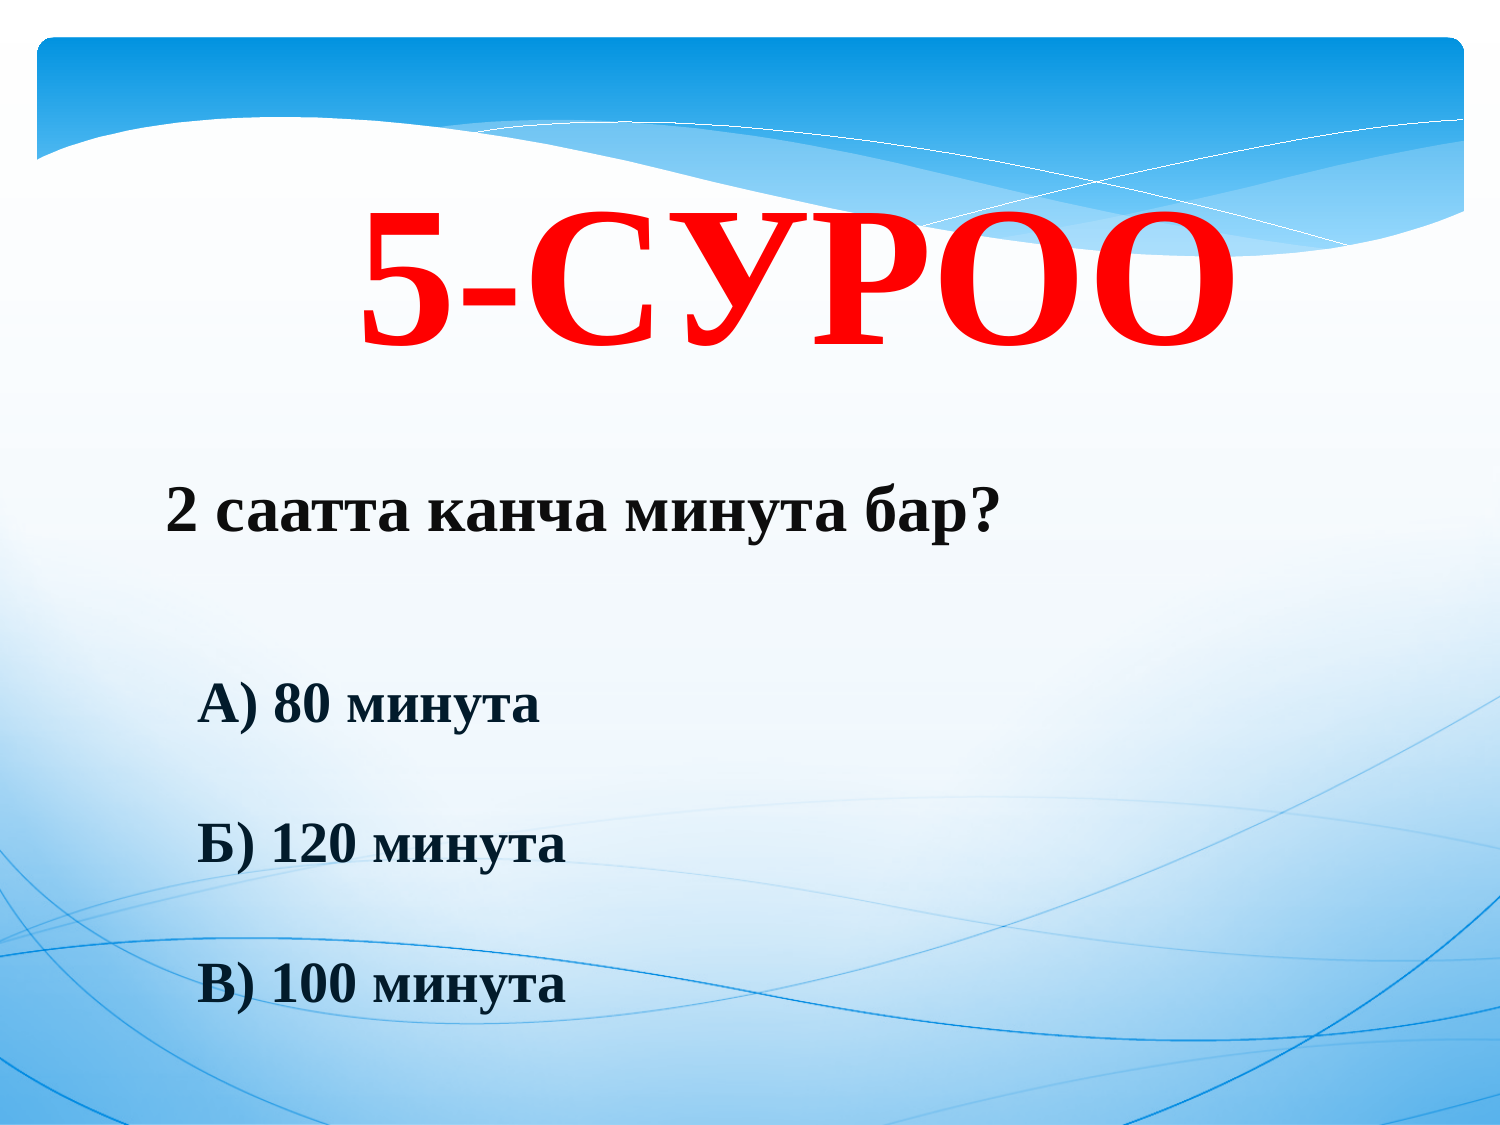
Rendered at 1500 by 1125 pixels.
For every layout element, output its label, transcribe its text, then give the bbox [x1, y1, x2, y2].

text_box А) 80 минута Б) 120 минута В) 100 минута [183, 656, 656, 1022]
text_box 2 саатта канча минута бар? [150, 457, 1018, 553]
text_box 5-СУРОО [341, 137, 1258, 392]
